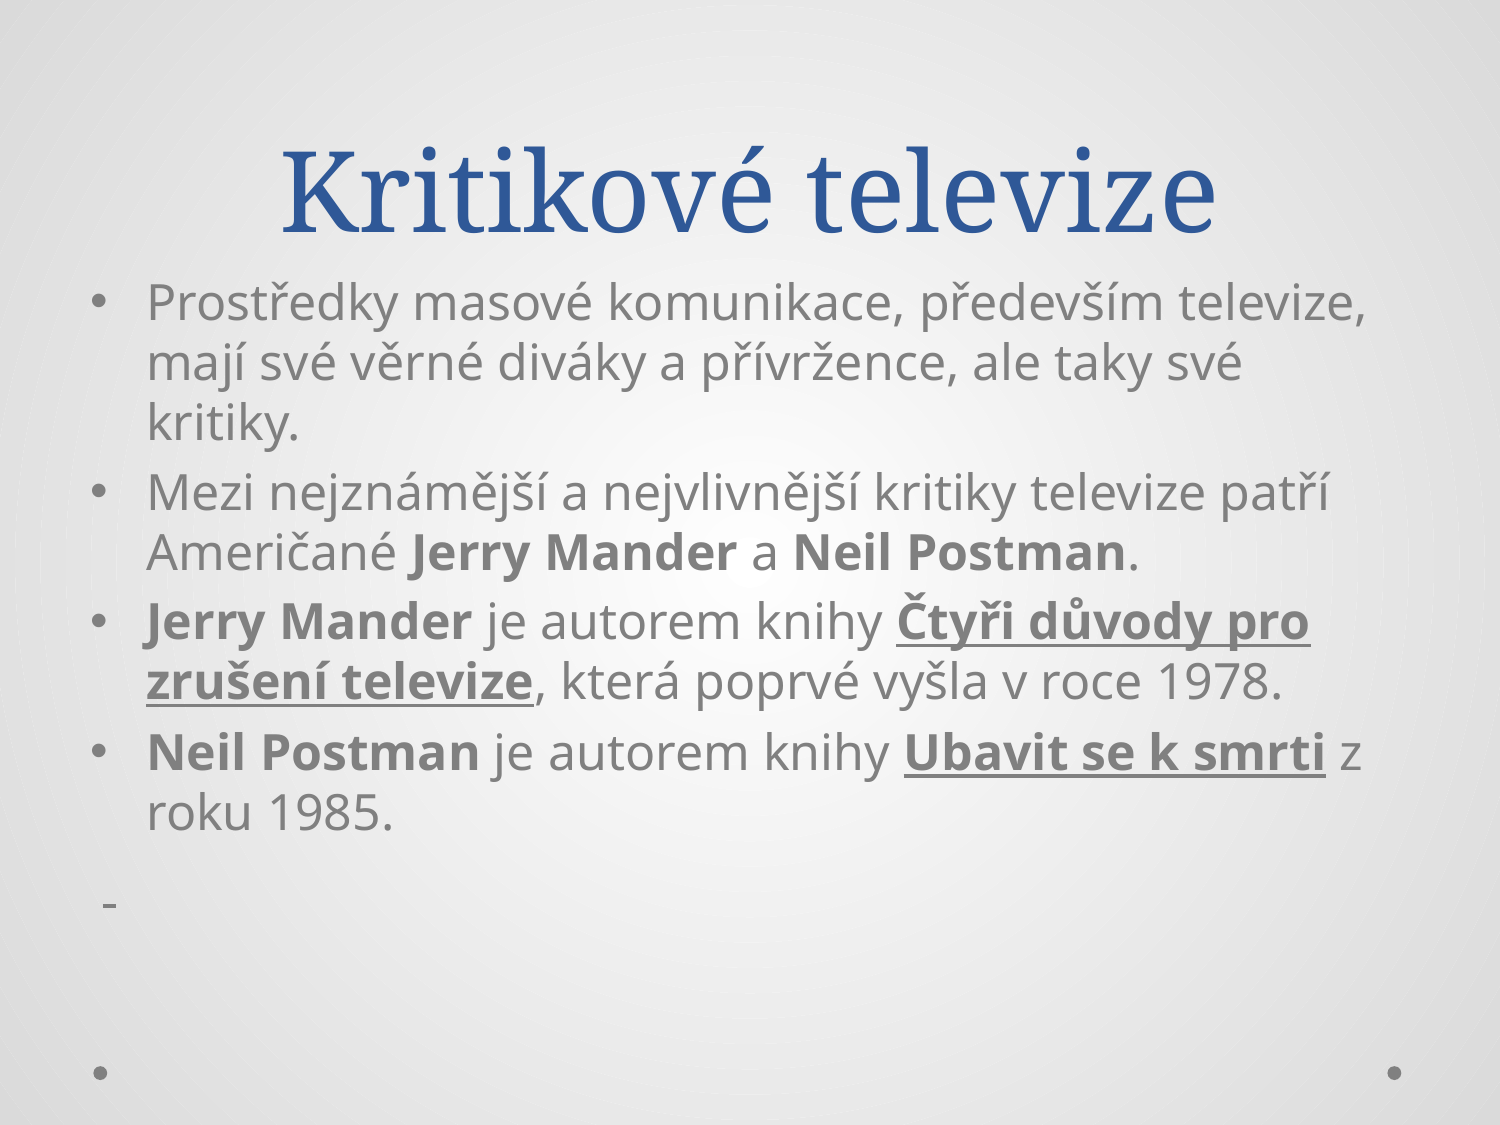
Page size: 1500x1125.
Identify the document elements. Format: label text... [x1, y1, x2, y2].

title Kritikové televize [75, 0, 1425, 262]
list Prostředky masové komunikace, především televize, mají své věrné diváky a přívržence, ale taky své kritiky. Mezi nejznámější a nejvlivnější kritiky televize patří Američané Jerry Mander a Neil Postman. Jerry Mander je autorem knihy Čtyři důvody pro zrušení televize, která poprvé vyšla v roce 1978. Neil Postman je autorem knihy Ubavit se k smrti z roku 1985. [75, 262, 1425, 1005]
